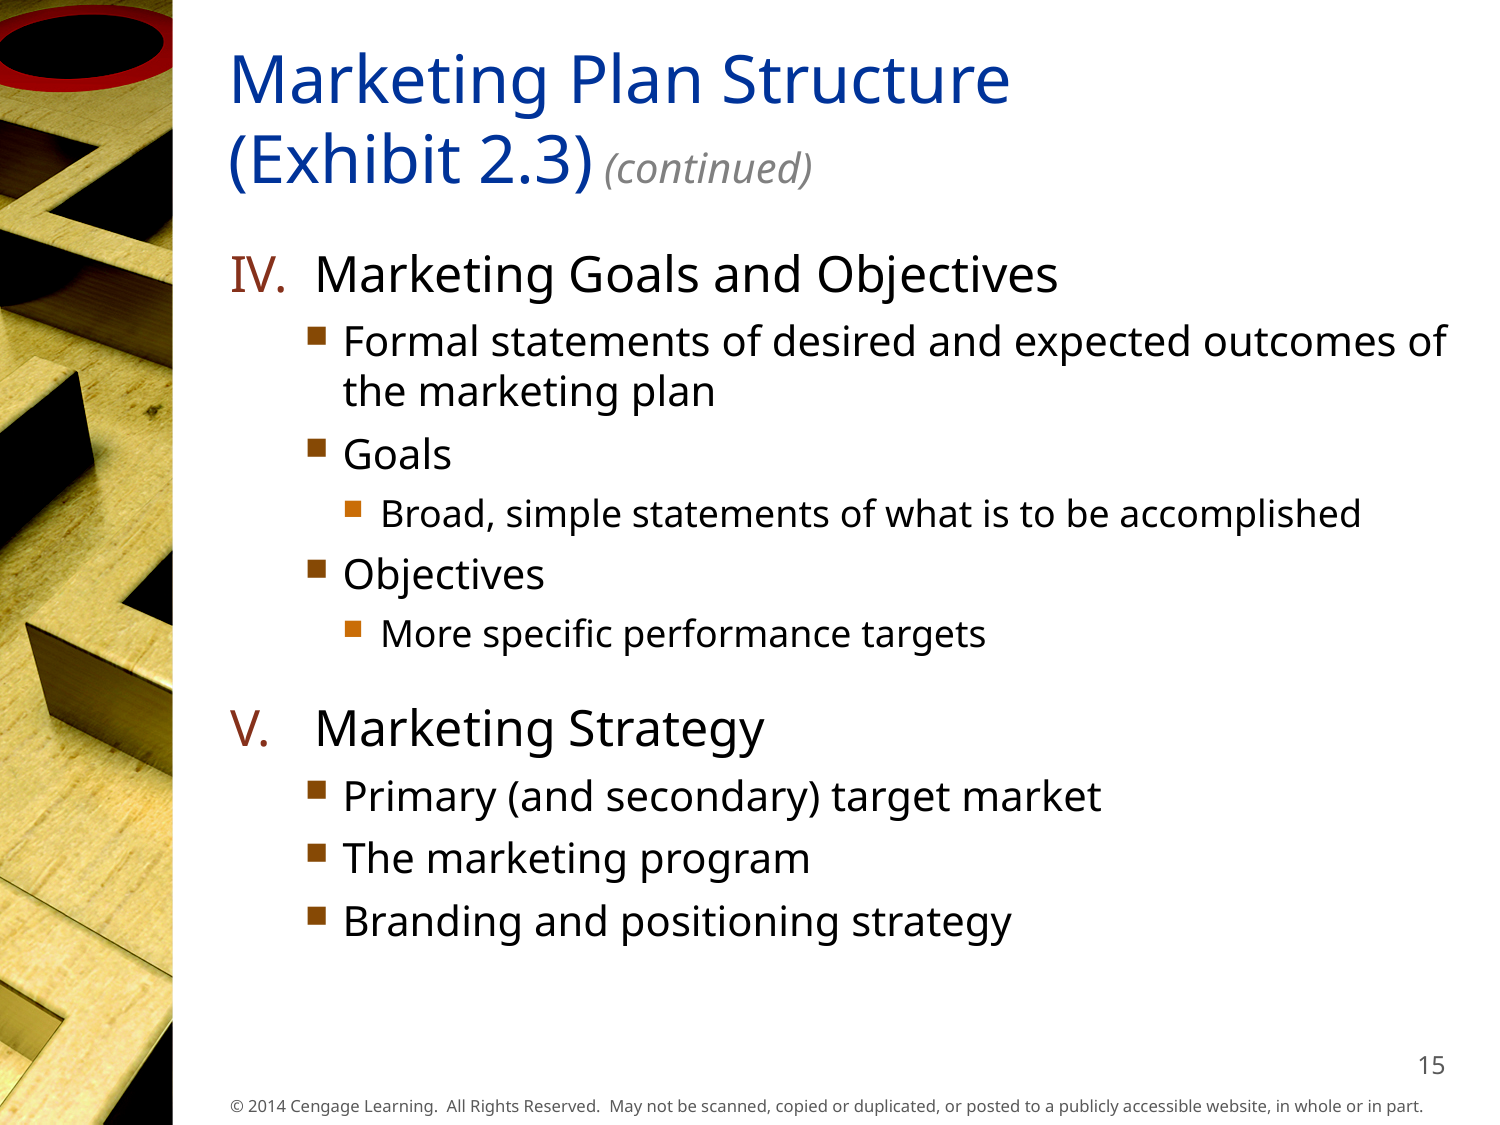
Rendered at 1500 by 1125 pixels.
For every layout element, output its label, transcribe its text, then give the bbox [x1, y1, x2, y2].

list Marketing Goals and Objectives Formal statements of desired and expected outcomes of the marketing plan Goals Broad, simple statements of what is to be accomplished Objectives More specific performance targets Marketing Strategy Primary (and secondary) target market The marketing program Branding and positioning strategy [215, 234, 1478, 1070]
picture [0, 0, 173, 1125]
title Marketing Plan Structure (Exhibit 2.3) (continued) [213, 29, 1454, 213]
slide_number 15 [1386, 1037, 1478, 1097]
